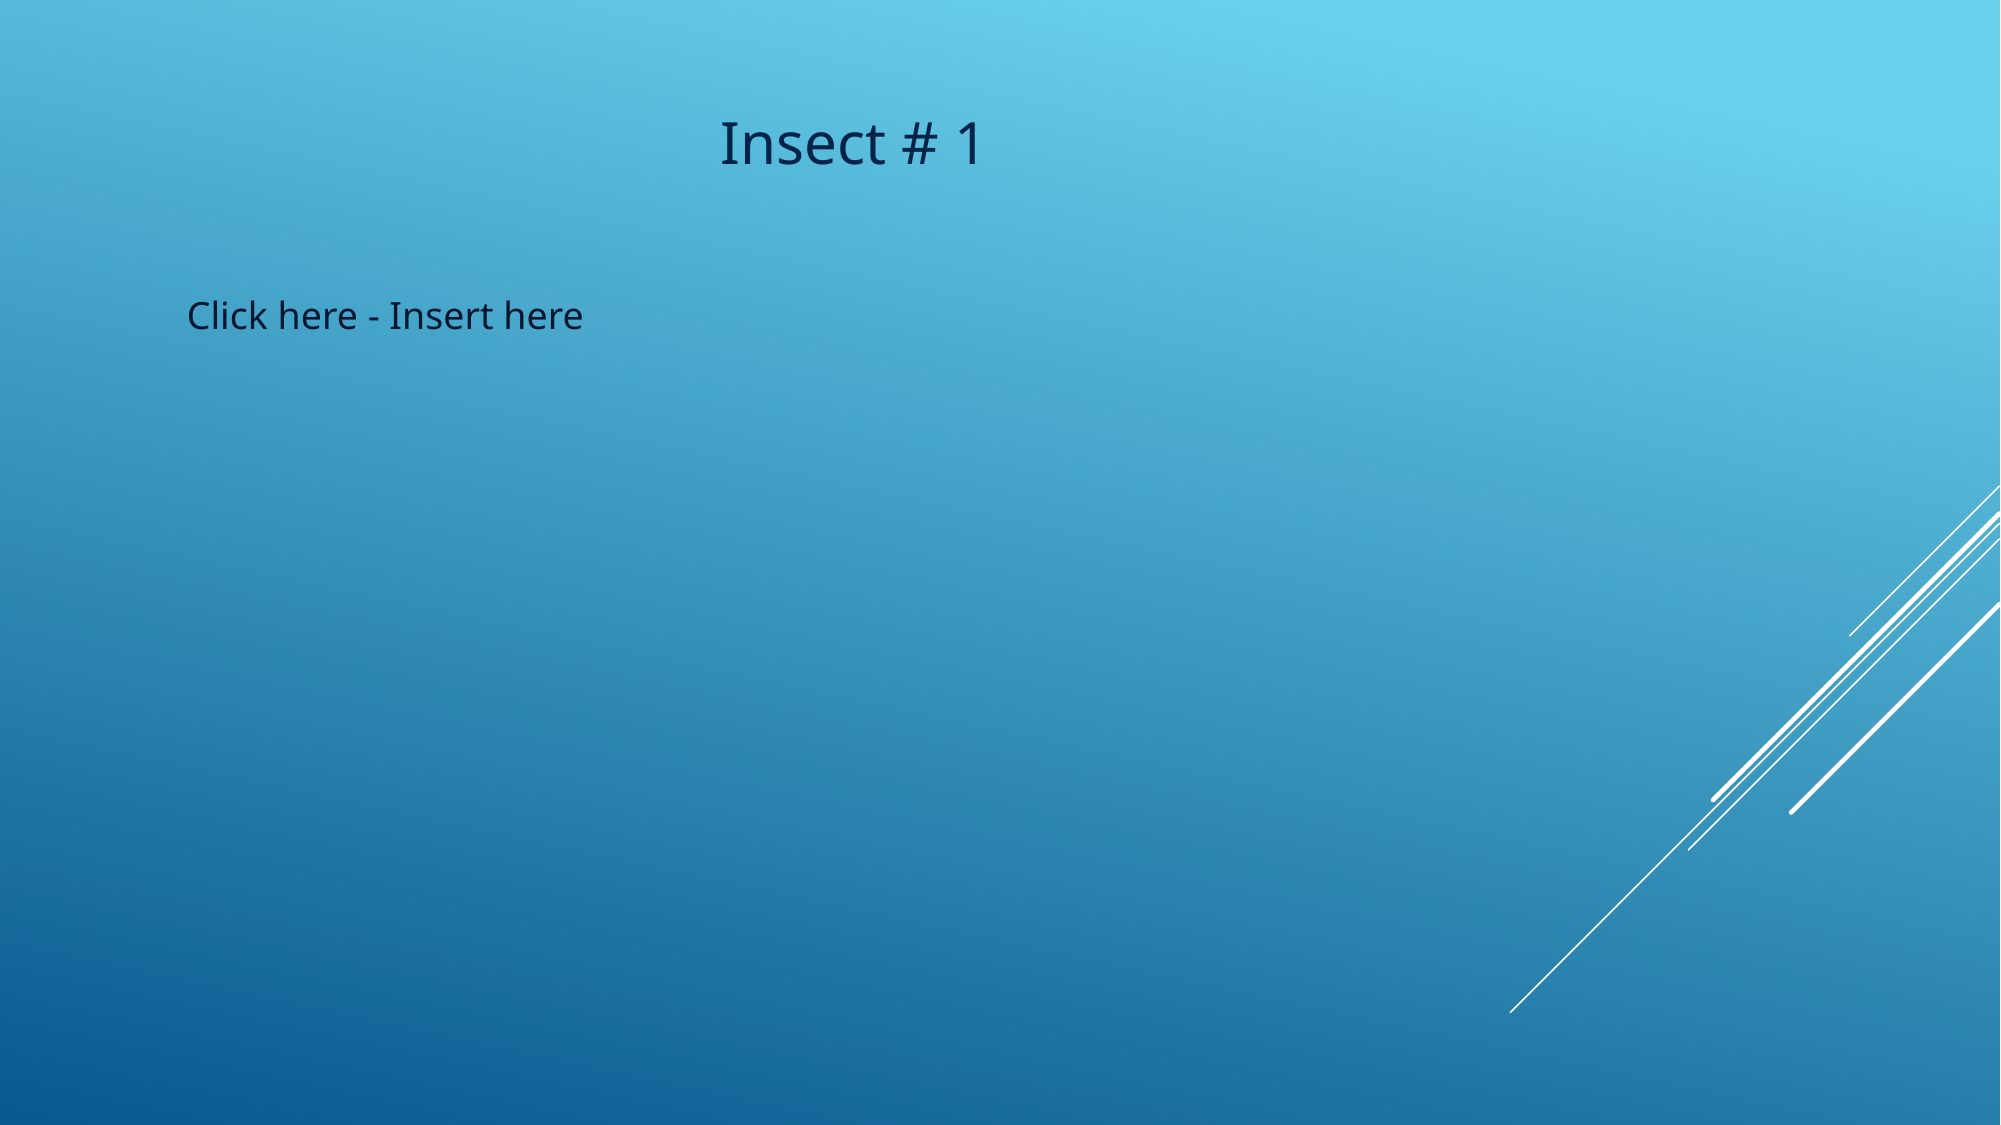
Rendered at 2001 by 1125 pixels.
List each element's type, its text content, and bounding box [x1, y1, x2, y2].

text_box Click here - Insert here [172, 284, 1492, 345]
text_box Insect # 1 [705, 99, 1350, 184]
